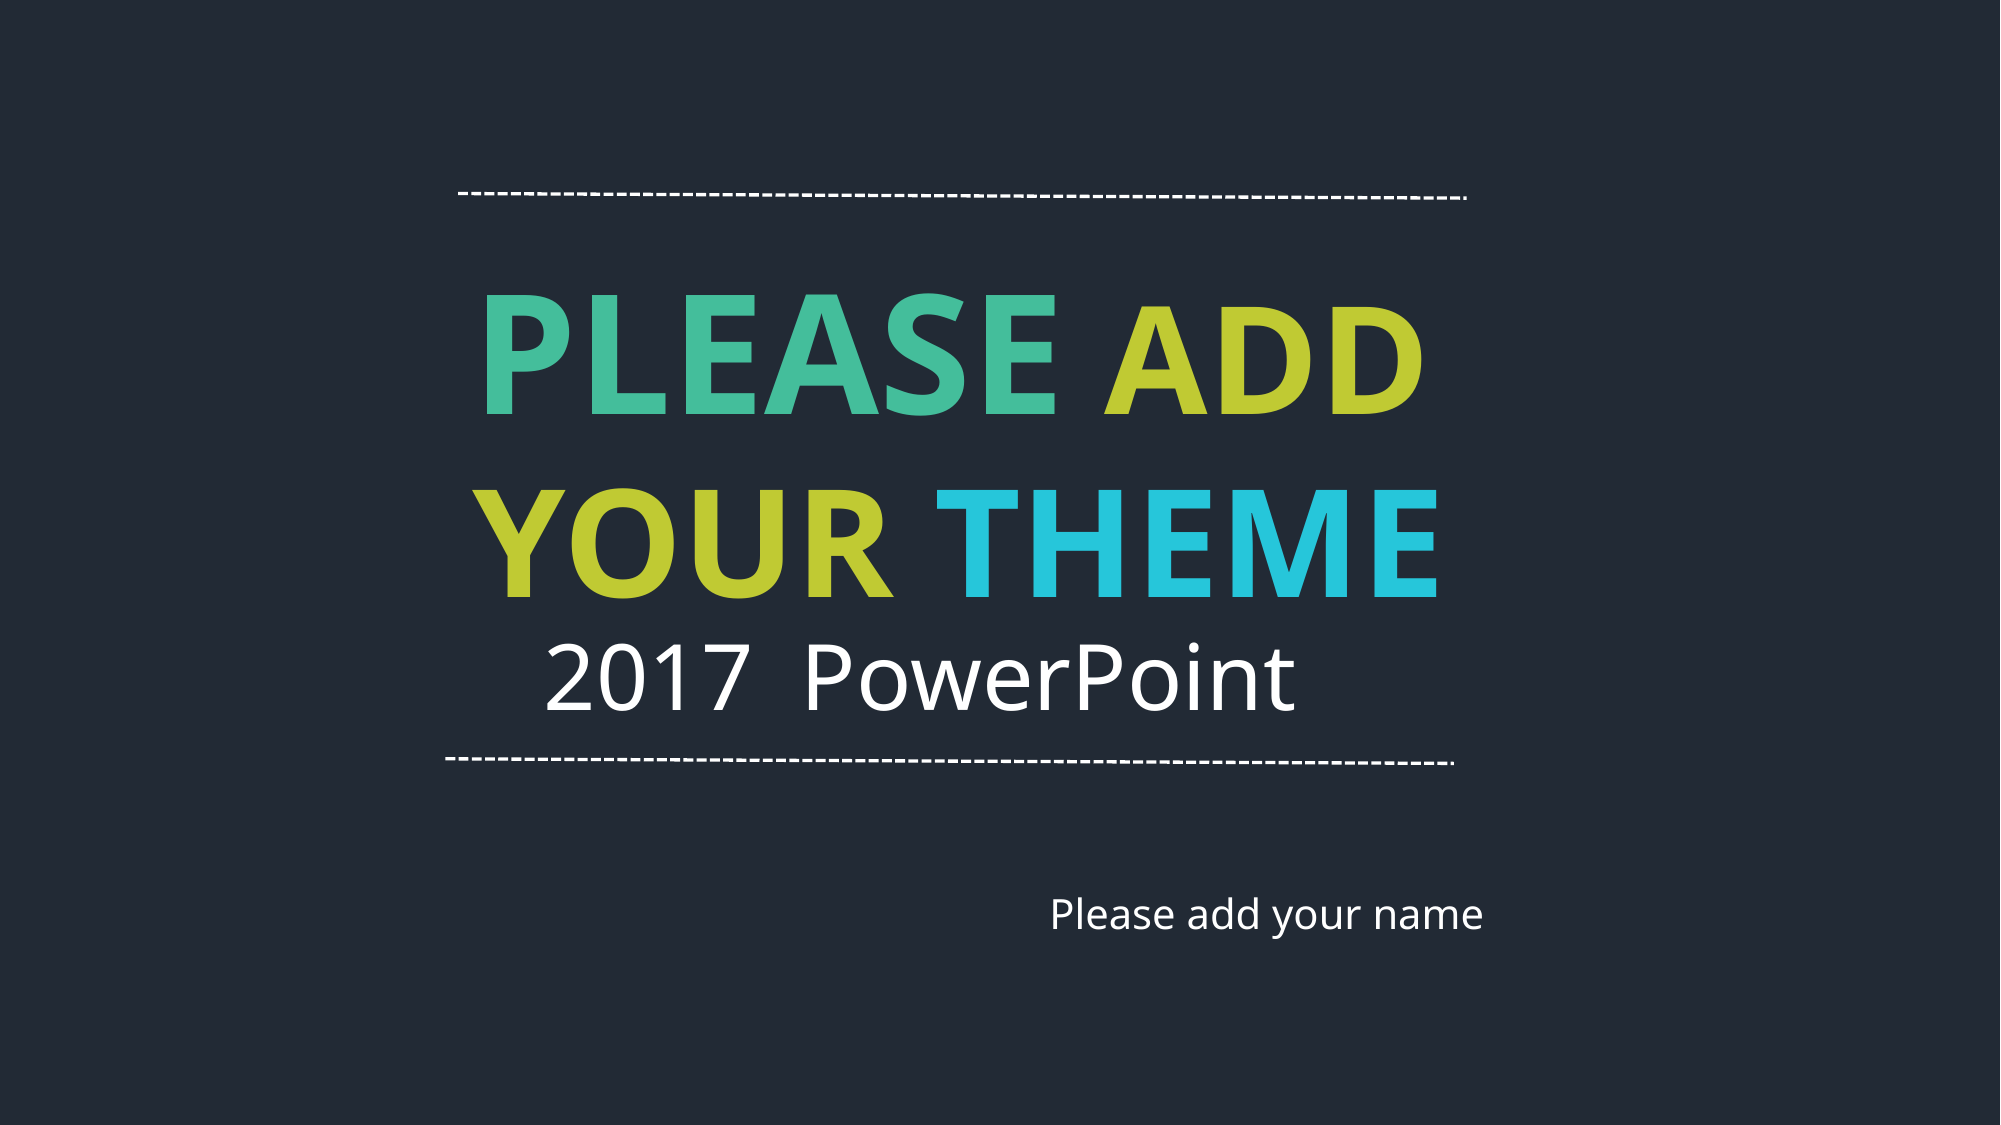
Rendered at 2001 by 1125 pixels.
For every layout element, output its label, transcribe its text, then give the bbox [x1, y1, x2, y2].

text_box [445, 758, 1454, 764]
text_box Please add your name [991, 880, 1543, 946]
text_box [458, 193, 1467, 199]
text_box PLEASE ADD YOUR THEME [458, 240, 1492, 635]
text_box 2017 PowerPoint [529, 611, 1421, 737]
